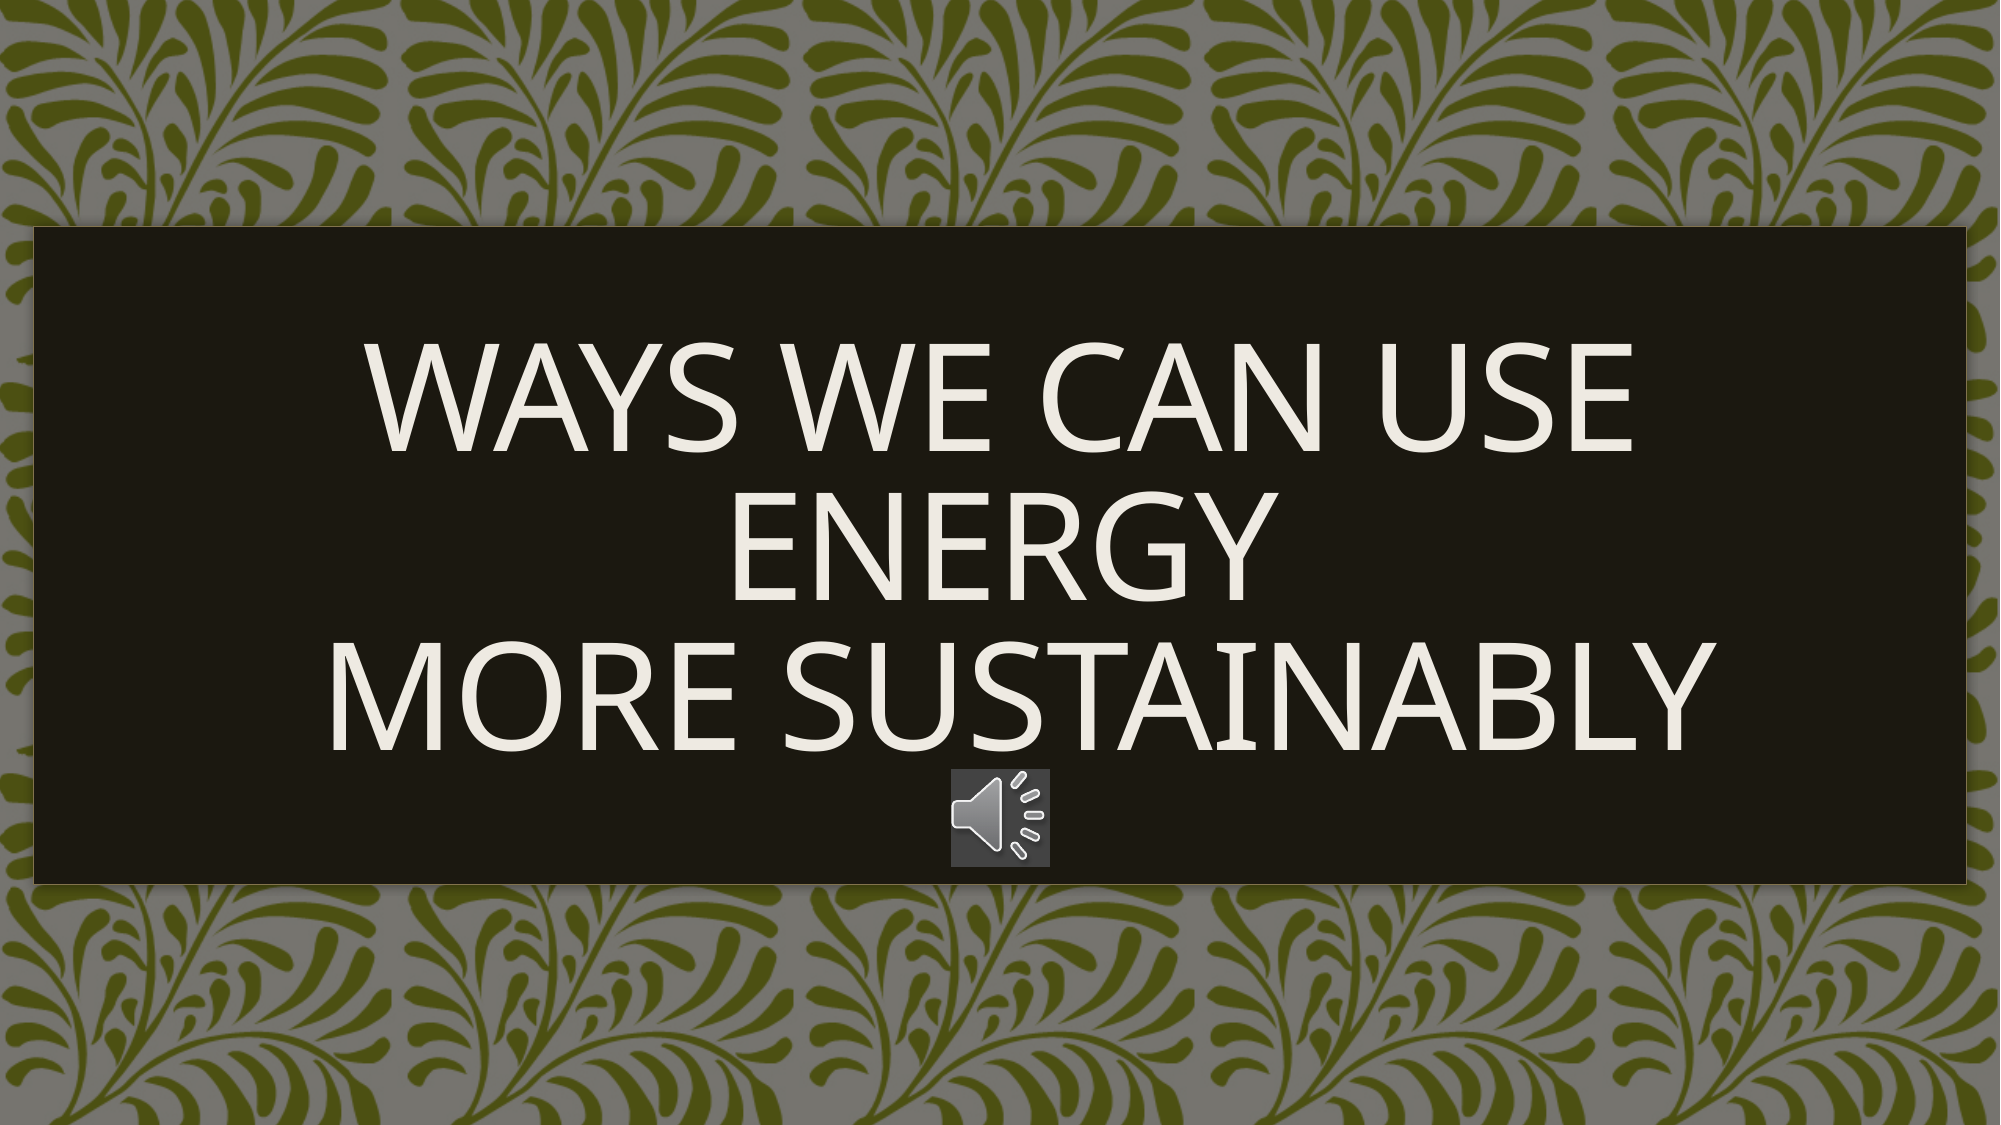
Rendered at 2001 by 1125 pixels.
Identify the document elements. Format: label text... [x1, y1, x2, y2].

picture [950, 768, 1051, 869]
title Ways WE Can USE Energy more sustainably [256, 343, 1745, 769]
